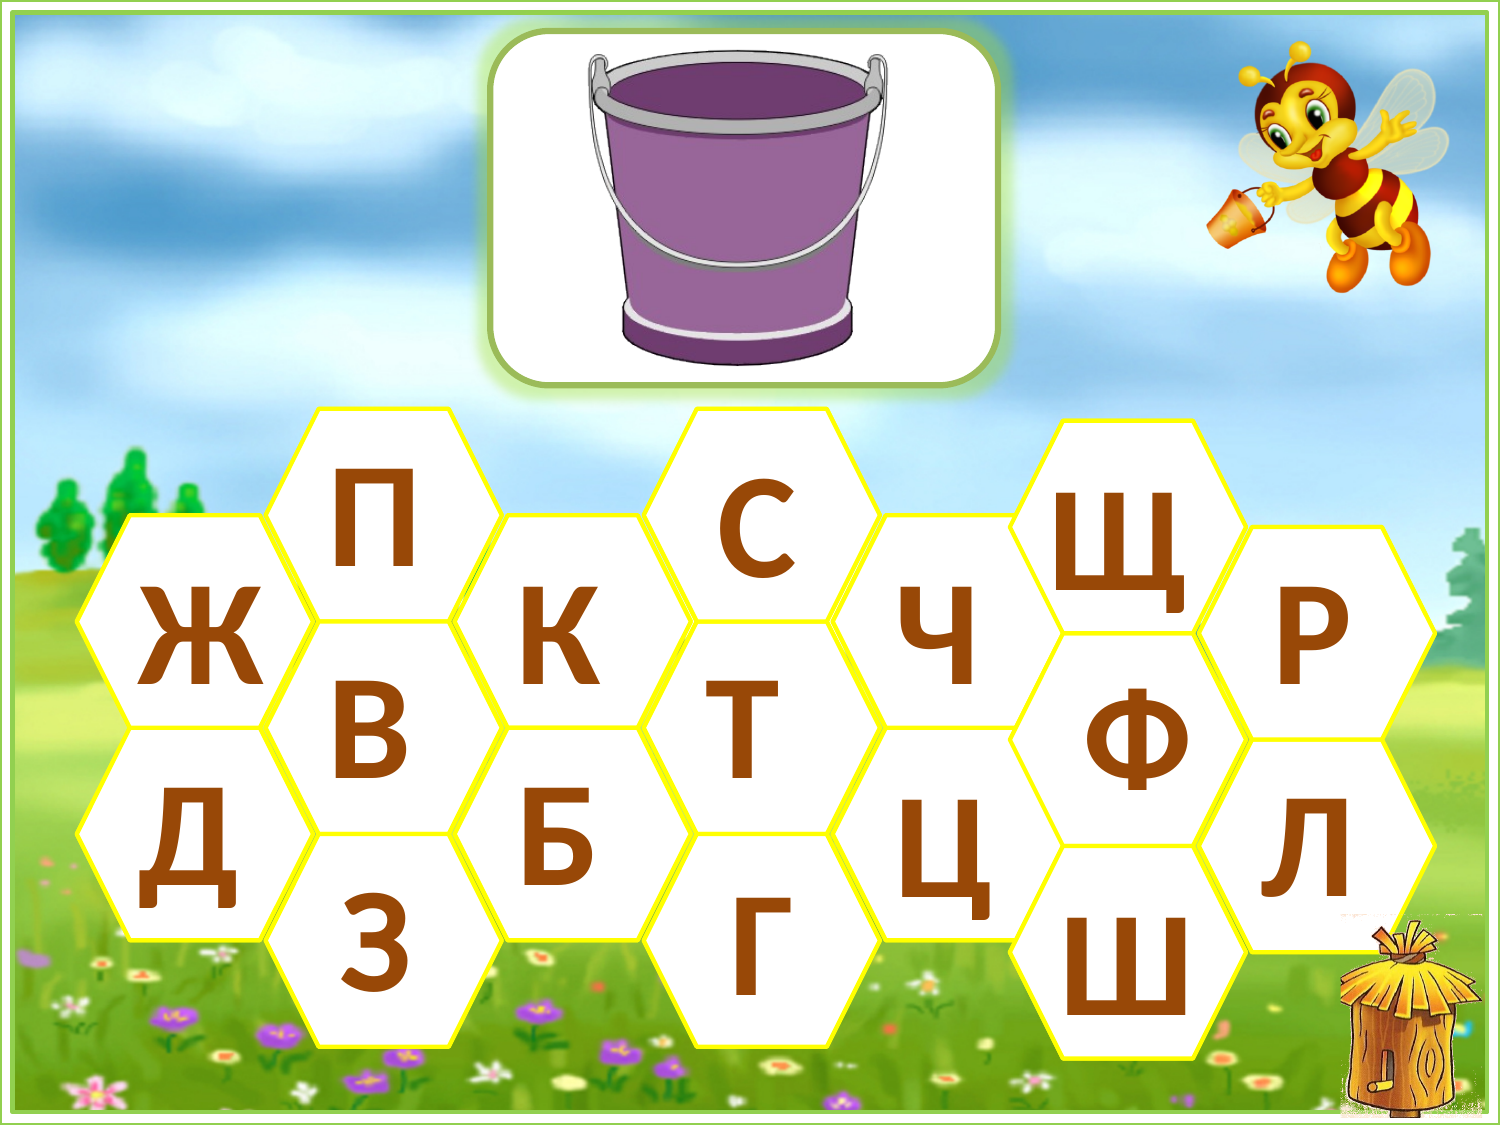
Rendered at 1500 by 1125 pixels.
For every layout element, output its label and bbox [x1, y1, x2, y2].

text_box [643, 628, 827, 833]
text_box [1009, 845, 1247, 1059]
text_box [1009, 641, 1193, 845]
text_box [317, 621, 449, 832]
picture [15, 15, 1485, 1118]
text_box [832, 736, 1004, 941]
text_box [454, 515, 638, 727]
text_box [265, 408, 502, 619]
text_box [832, 515, 1004, 729]
text_box [76, 735, 314, 941]
text_box [1198, 747, 1436, 953]
text_box [454, 727, 638, 941]
text_box [1198, 526, 1436, 740]
text_box [488, 28, 1001, 388]
text_box [1009, 420, 1247, 634]
text_box [265, 833, 502, 1048]
picture [572, 42, 904, 374]
text_box [643, 408, 881, 622]
text_box [643, 833, 881, 1048]
text_box [76, 515, 314, 729]
